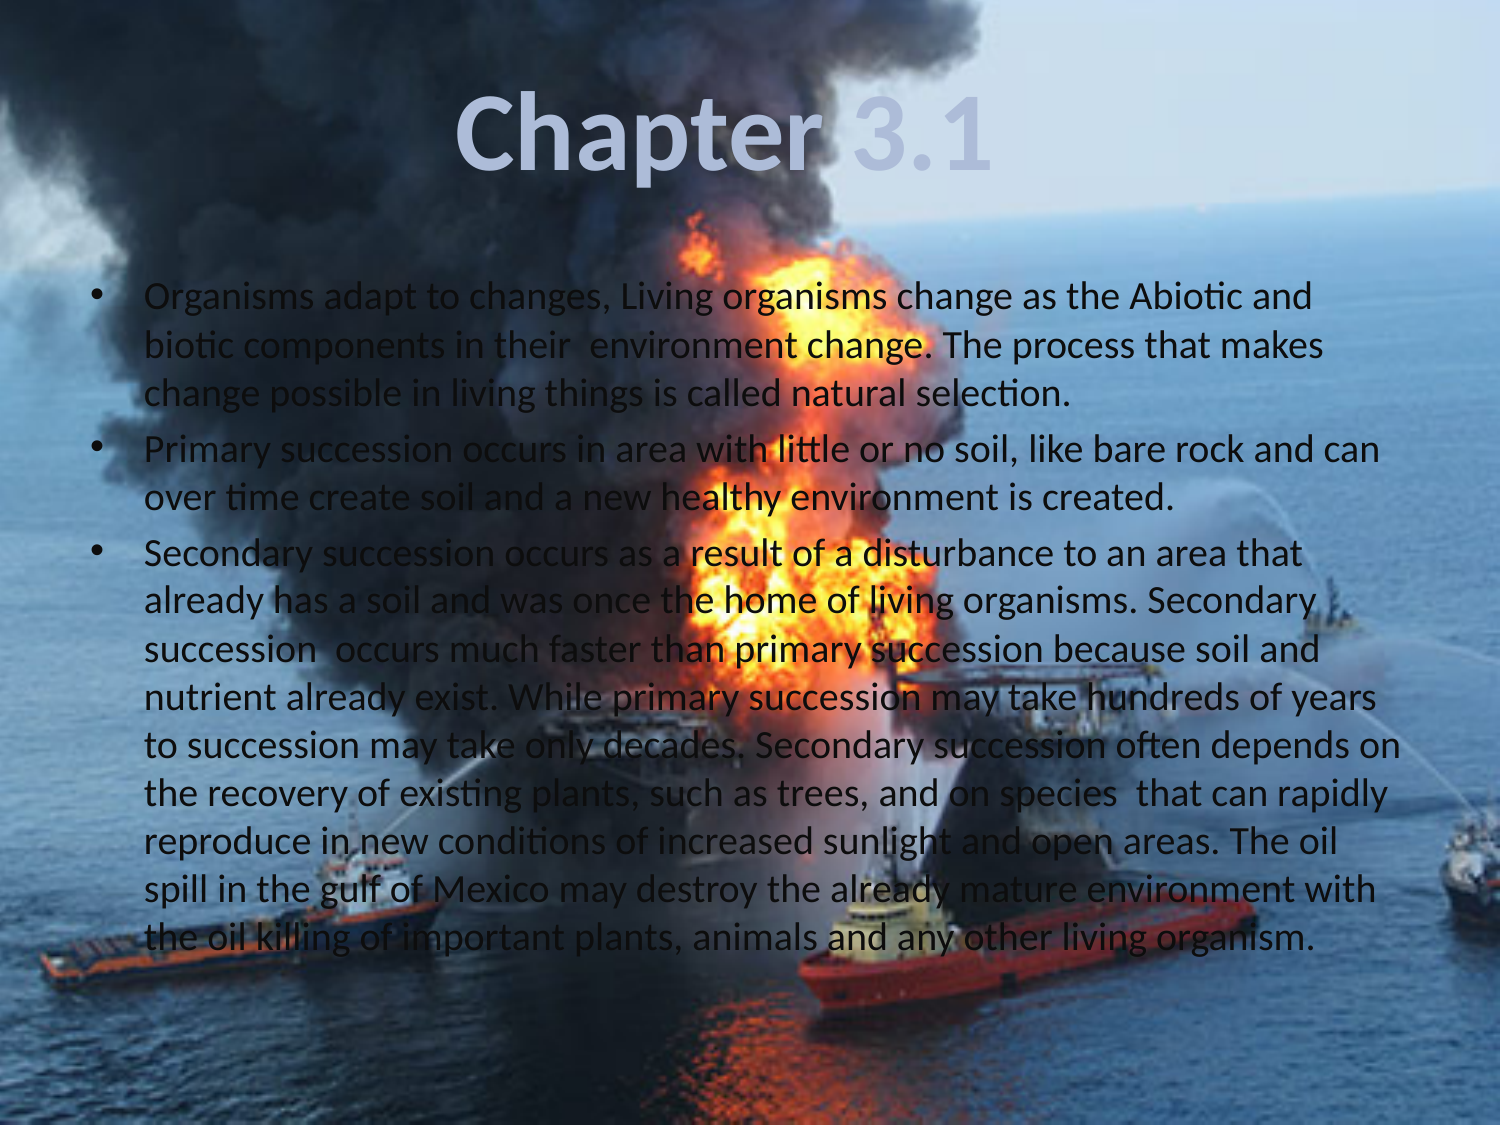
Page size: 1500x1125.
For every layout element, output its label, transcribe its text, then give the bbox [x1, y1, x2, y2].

list Organisms adapt to changes, Living organisms change as the Abiotic and biotic components in their environment change. The process that makes change possible in living things is called natural selection. Primary succession occurs in area with little or no soil, like bare rock and can over time create soil and a new healthy environment is created. Secondary succession occurs as a result of a disturbance to an area that already has a soil and was once the home of living organisms. Secondary succession occurs much faster than primary succession because soil and nutrient already exist. While primary succession may take hundreds of years to succession may take only decades. Secondary succession often depends on the recovery of existing plants, such as trees, and on species that can rapidly reproduce in new conditions of increased sunlight and open areas. The oil spill in the gulf of Mexico may destroy the already mature environment with the oil killing of important plants, animals and any other living organism. [75, 262, 1425, 1005]
text_box Chapter 3.1 [199, 49, 1250, 200]
picture [0, 0, 1500, 1125]
